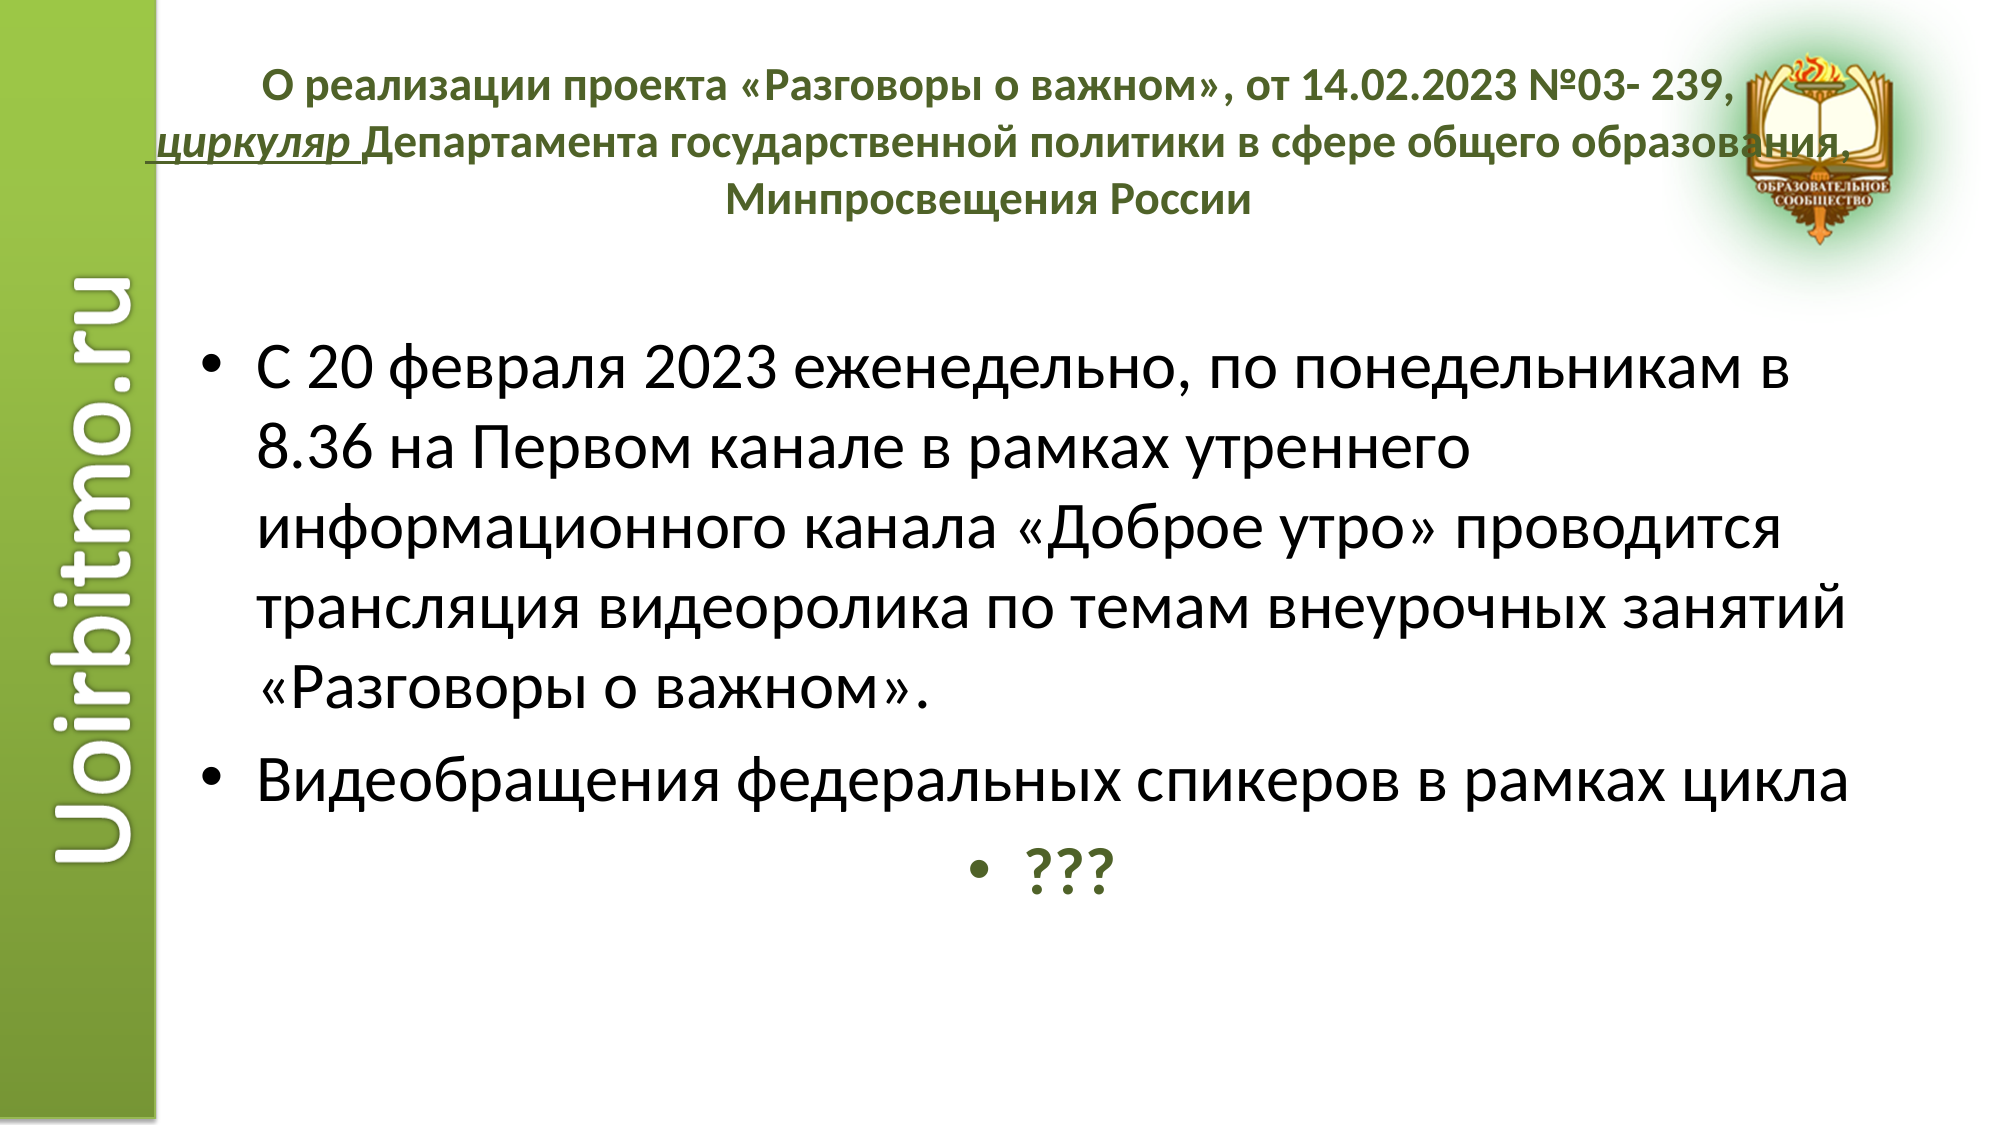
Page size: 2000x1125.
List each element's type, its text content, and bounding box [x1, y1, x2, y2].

list С 20 февраля 2023 еженедельно, по понедельникам в 8.36 на Первом канале в рамках утреннего информационного канала «Доброе утро» проводится трансляция видеоролика по темам внеурочных занятий «Разговоры о важном». Видеобращения федеральных спикеров в рамках цикла ??? [184, 314, 1900, 1005]
title О реализации проекта «Разговоры о важном», от 14.02.2023 №03- 239, циркуляр Департамента государственной политики в сфере общего образования, Минпросвещения России [99, 45, 1900, 233]
picture [0, 0, 2000, 1125]
